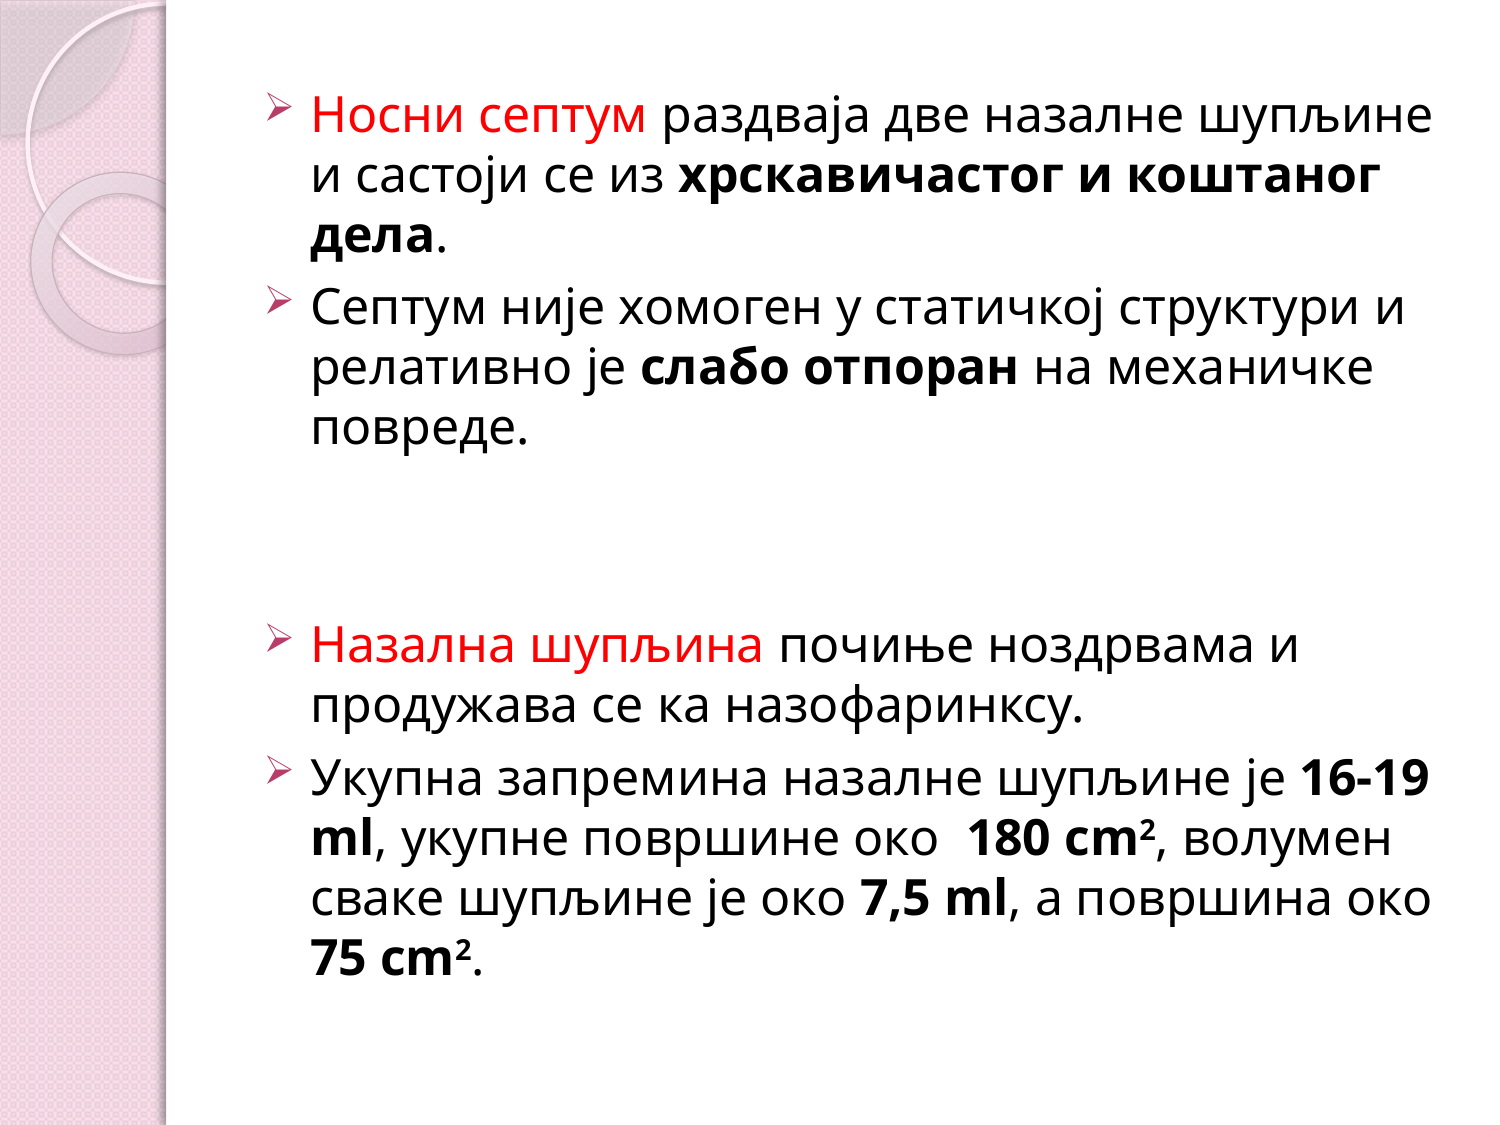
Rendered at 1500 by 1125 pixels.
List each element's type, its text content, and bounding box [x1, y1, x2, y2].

list Носни септум раздваја две нaзалне шупљине и састоји се из хрскавичастог и коштаног дела. Септум није хомоген у статичкој структури и релативно је слабо отпоран на механичке повреде. Назална шупљина почиње ноздрвама и продужава се ка назофаринксу. Укупна запремина назалне шупљине је 16-19 ml, укупне површине око 180 cm2, волумен сваке шупљине је око 7,5 ml, а површина око 75 cm2. [235, 75, 1466, 1025]
